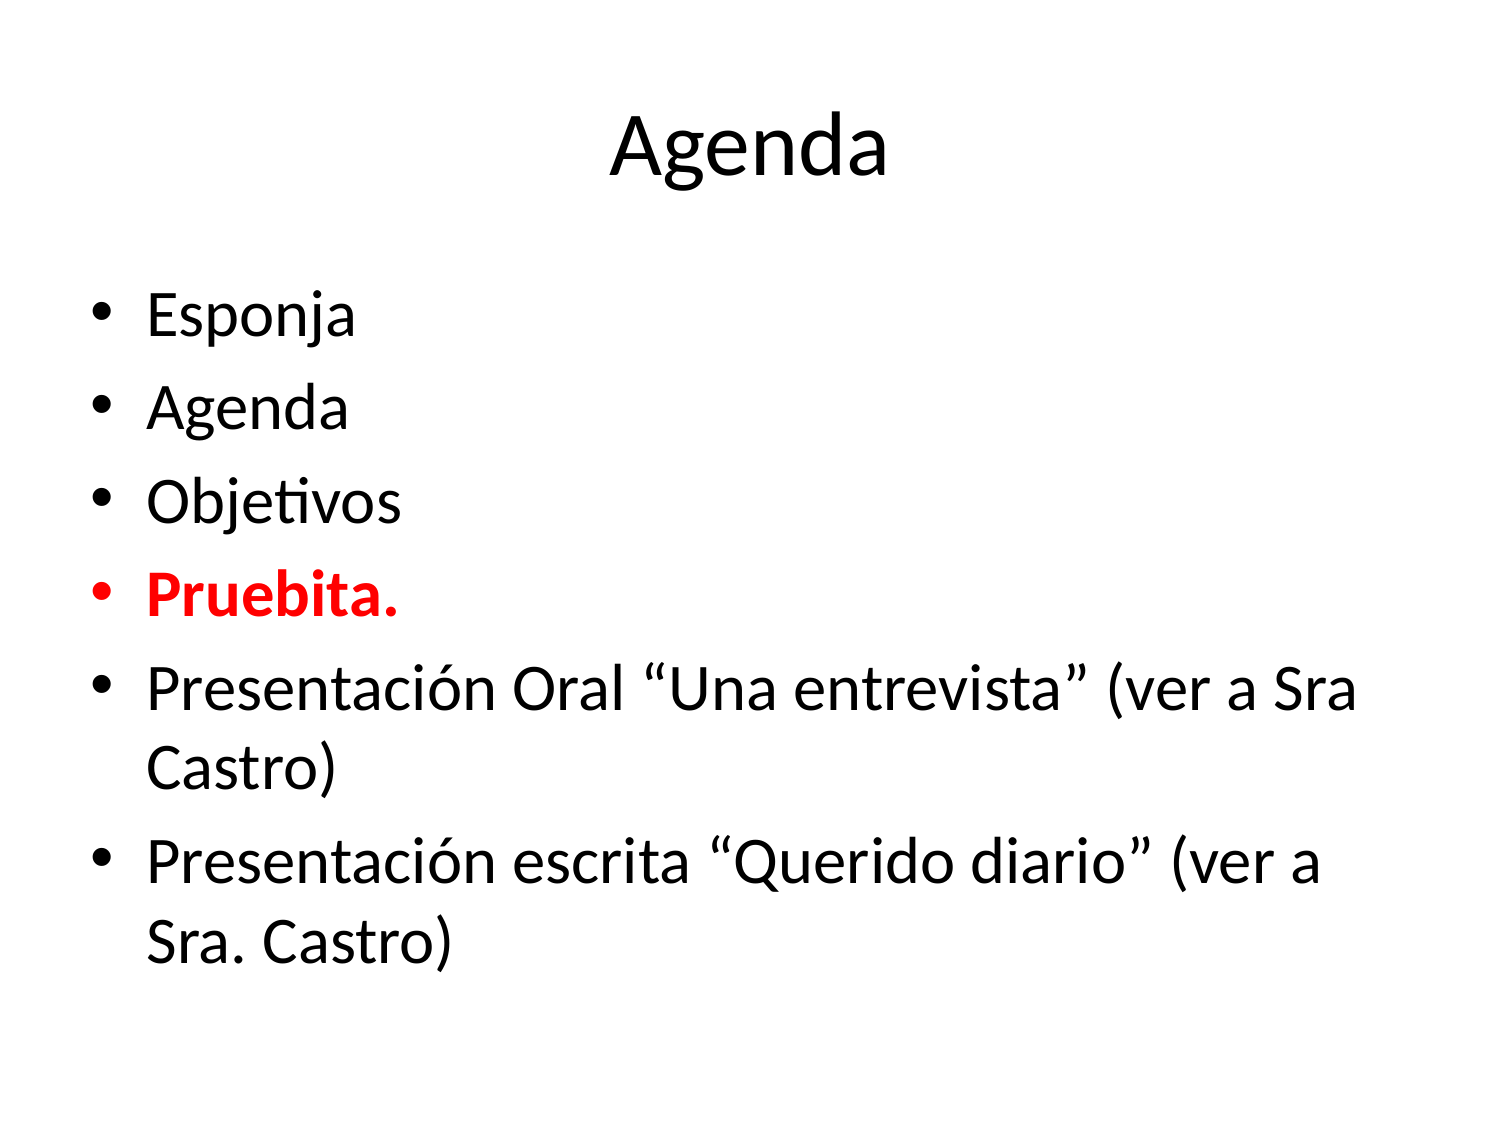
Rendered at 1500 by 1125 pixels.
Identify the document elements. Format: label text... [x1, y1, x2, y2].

list Esponja Agenda Objetivos Pruebita. Presentación Oral “Una entrevista” (ver a Sra Castro) Presentación escrita “Querido diario” (ver a Sra. Castro) [75, 262, 1425, 1005]
title Agenda [75, 45, 1425, 233]
